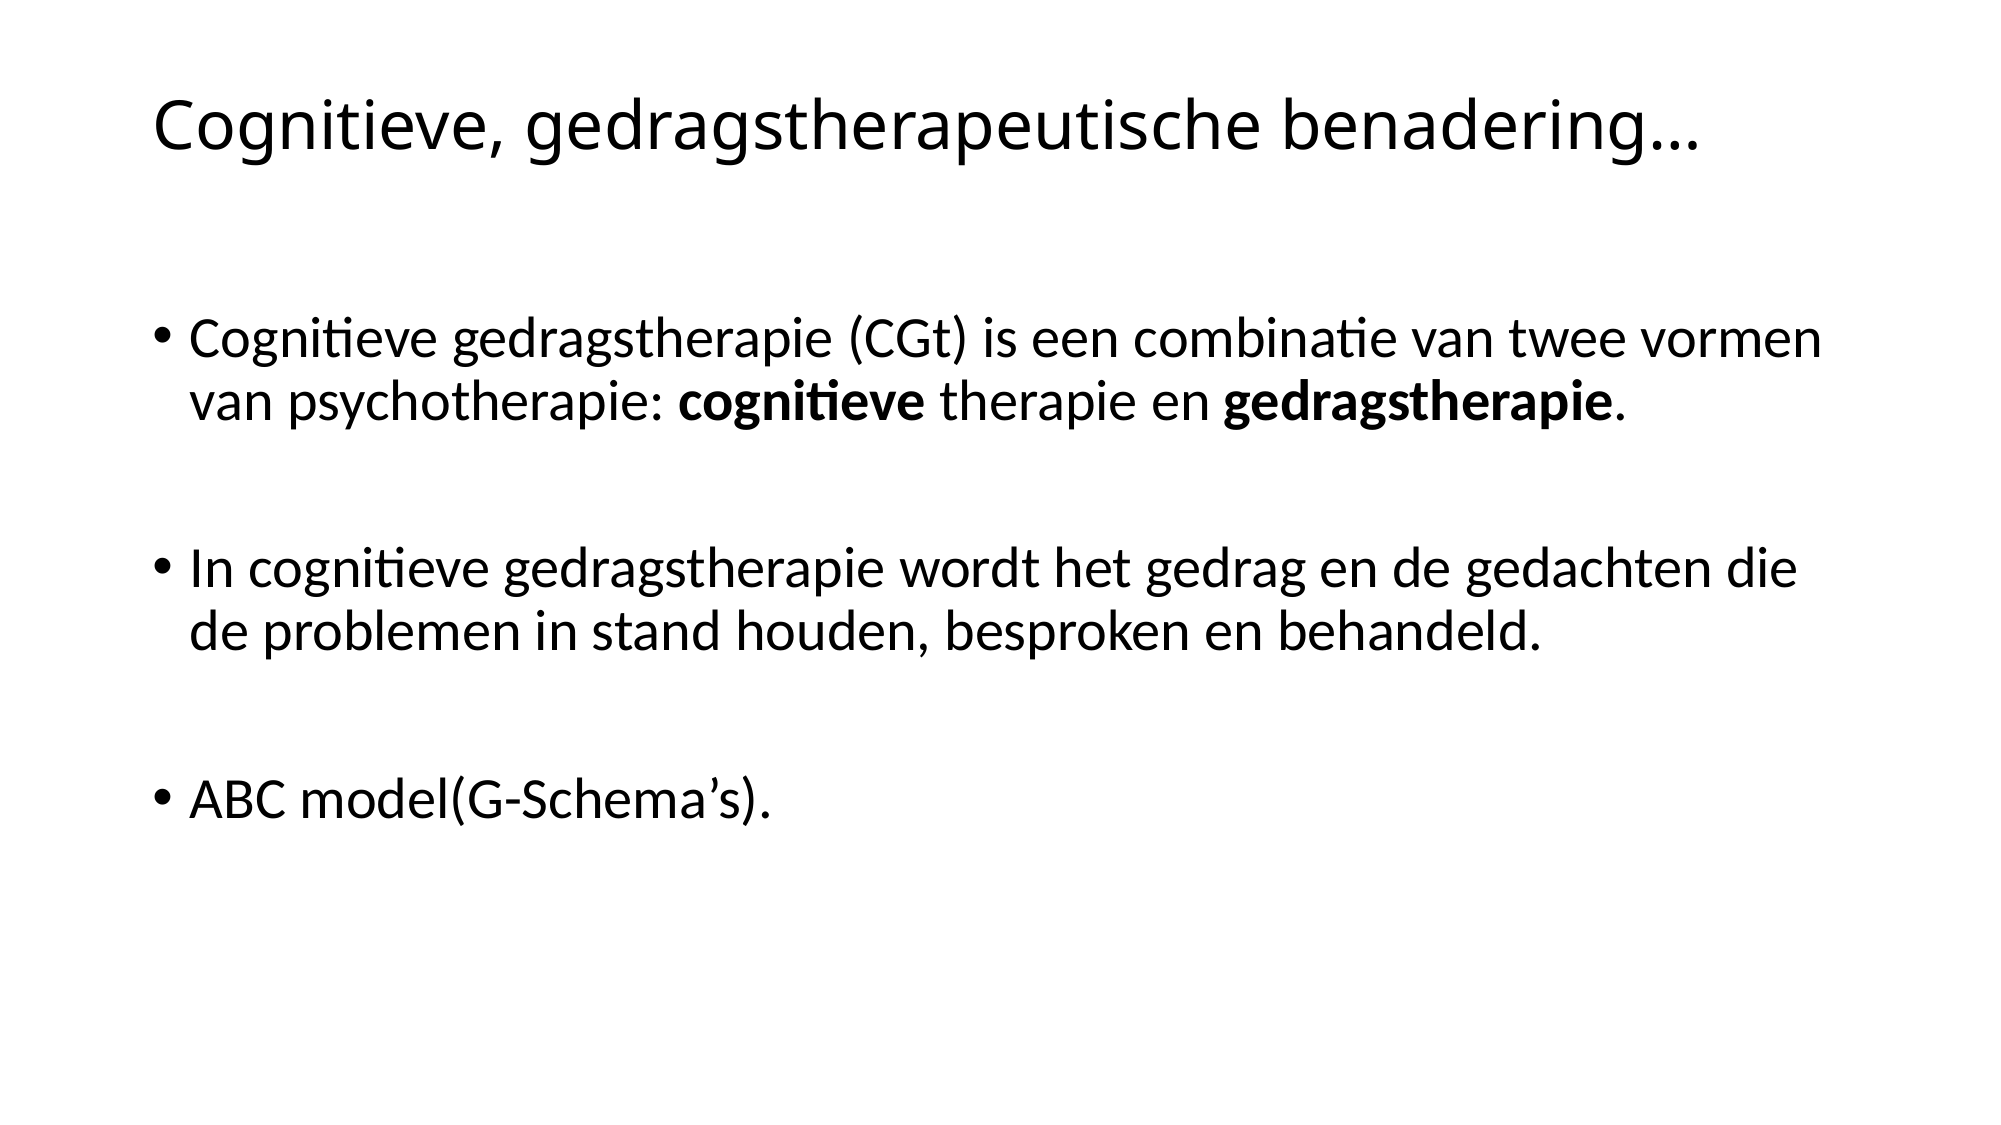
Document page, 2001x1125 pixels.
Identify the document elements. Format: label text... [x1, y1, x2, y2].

list Cognitieve gedragstherapie (CGt) is een combinatie van twee vormen van psychotherapie: cognitieve therapie en gedragstherapie. In cognitieve gedragstherapie wordt het gedrag en de gedachten die de problemen in stand houden, besproken en behandeld. ABC model(G-Schema’s). [137, 299, 1863, 1014]
title Cognitieve, gedragstherapeutische benadering… [137, 59, 1863, 278]
